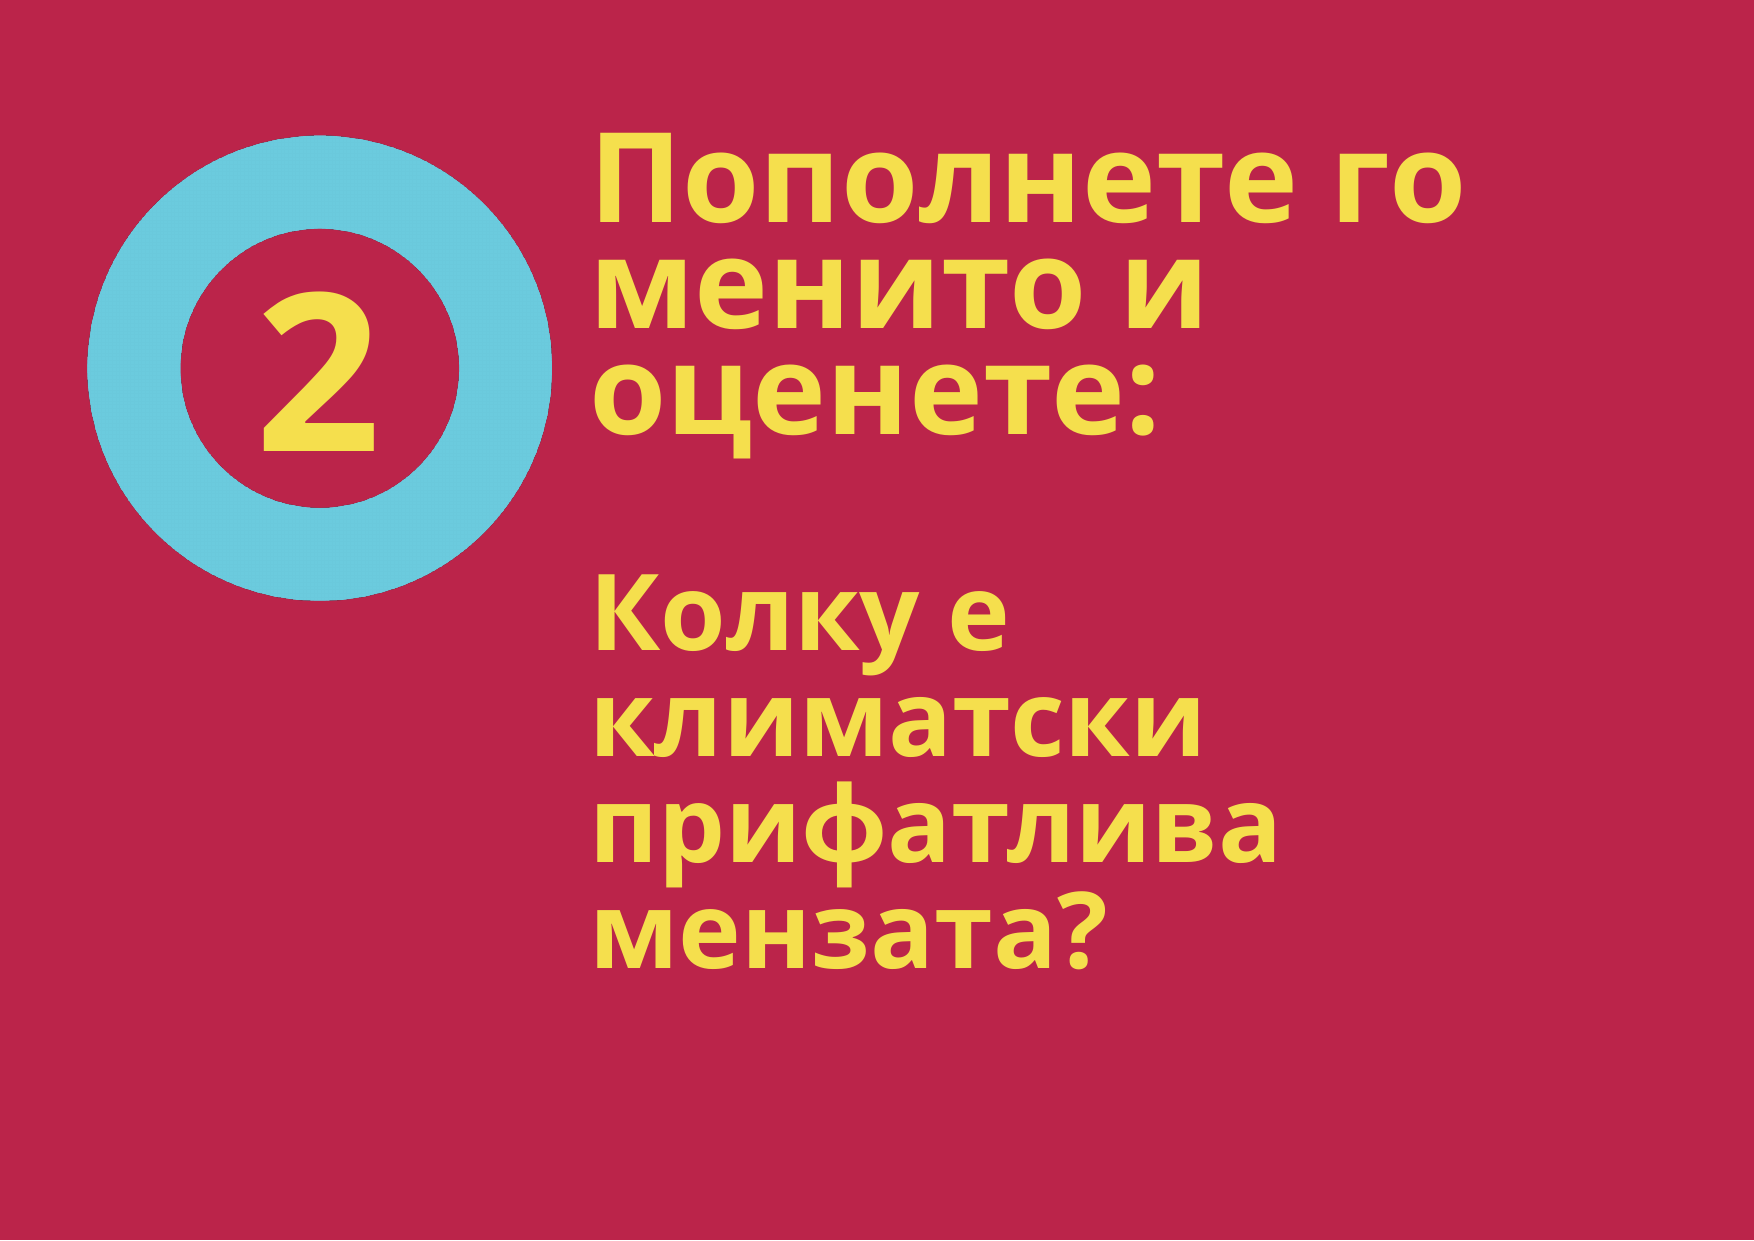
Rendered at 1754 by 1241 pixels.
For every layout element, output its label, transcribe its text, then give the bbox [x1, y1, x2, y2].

picture [87, 135, 552, 601]
text_box Пополнете го менито и оценете: Колку е климатски прифатлива мензата? [574, 134, 1667, 1104]
